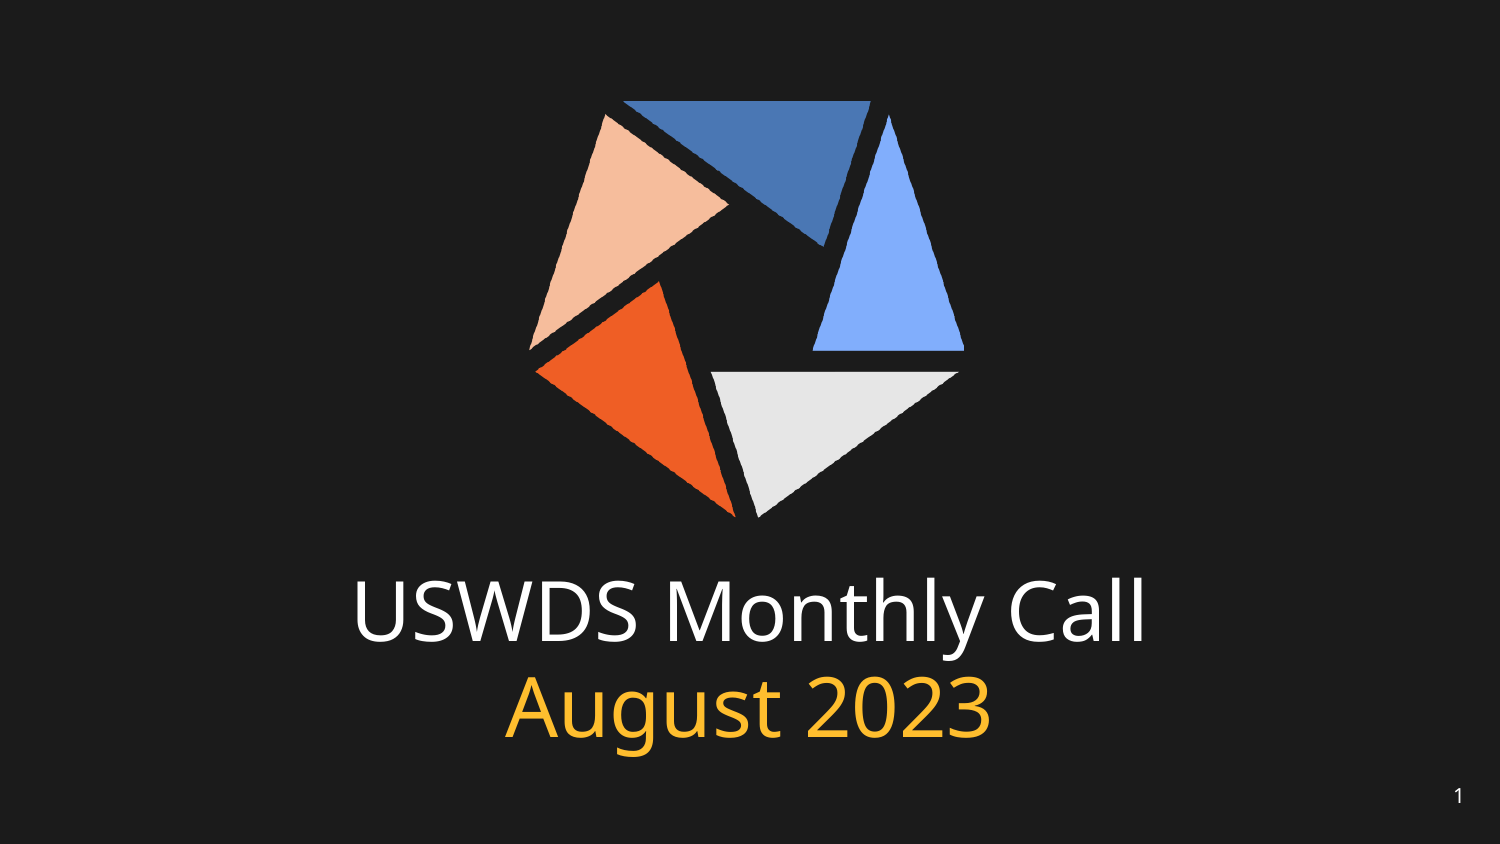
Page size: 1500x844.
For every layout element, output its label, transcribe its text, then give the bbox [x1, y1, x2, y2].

title USWDS Monthly Call [51, 543, 1449, 639]
slide_number 1 [1389, 764, 1480, 830]
picture [529, 101, 965, 518]
subtitle August 2023 [51, 639, 1449, 770]
